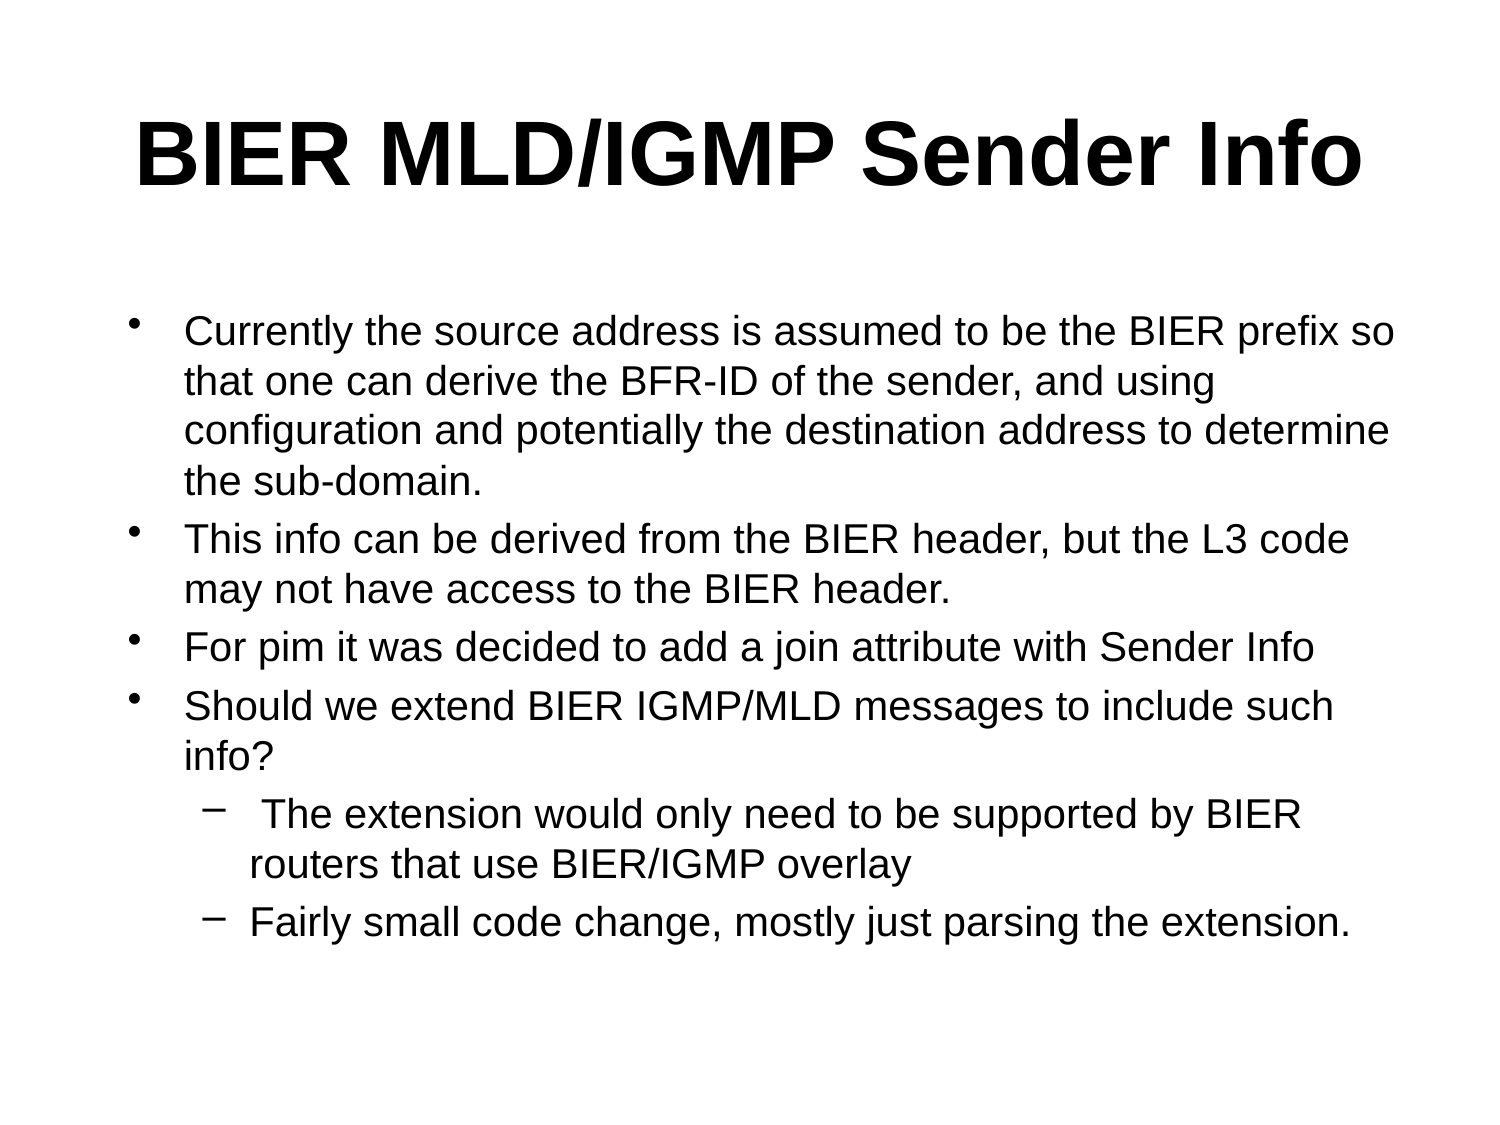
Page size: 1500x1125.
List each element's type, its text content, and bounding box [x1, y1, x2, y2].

list Currently the source address is assumed to be the BIER prefix so that one can derive the BFR-ID of the sender, and using configuration and potentially the destination address to determine the sub-domain. This info can be derived from the BIER header, but the L3 code may not have access to the BIER header. For pim it was decided to add a join attribute with Sender Info Should we extend BIER IGMP/MLD messages to include such info? The extension would only need to be supported by BIER routers that use BIER/IGMP overlay Fairly small code change, mostly just parsing the extension. [112, 295, 1438, 1034]
title BIER MLD/IGMP Sender Info [112, 54, 1388, 243]
